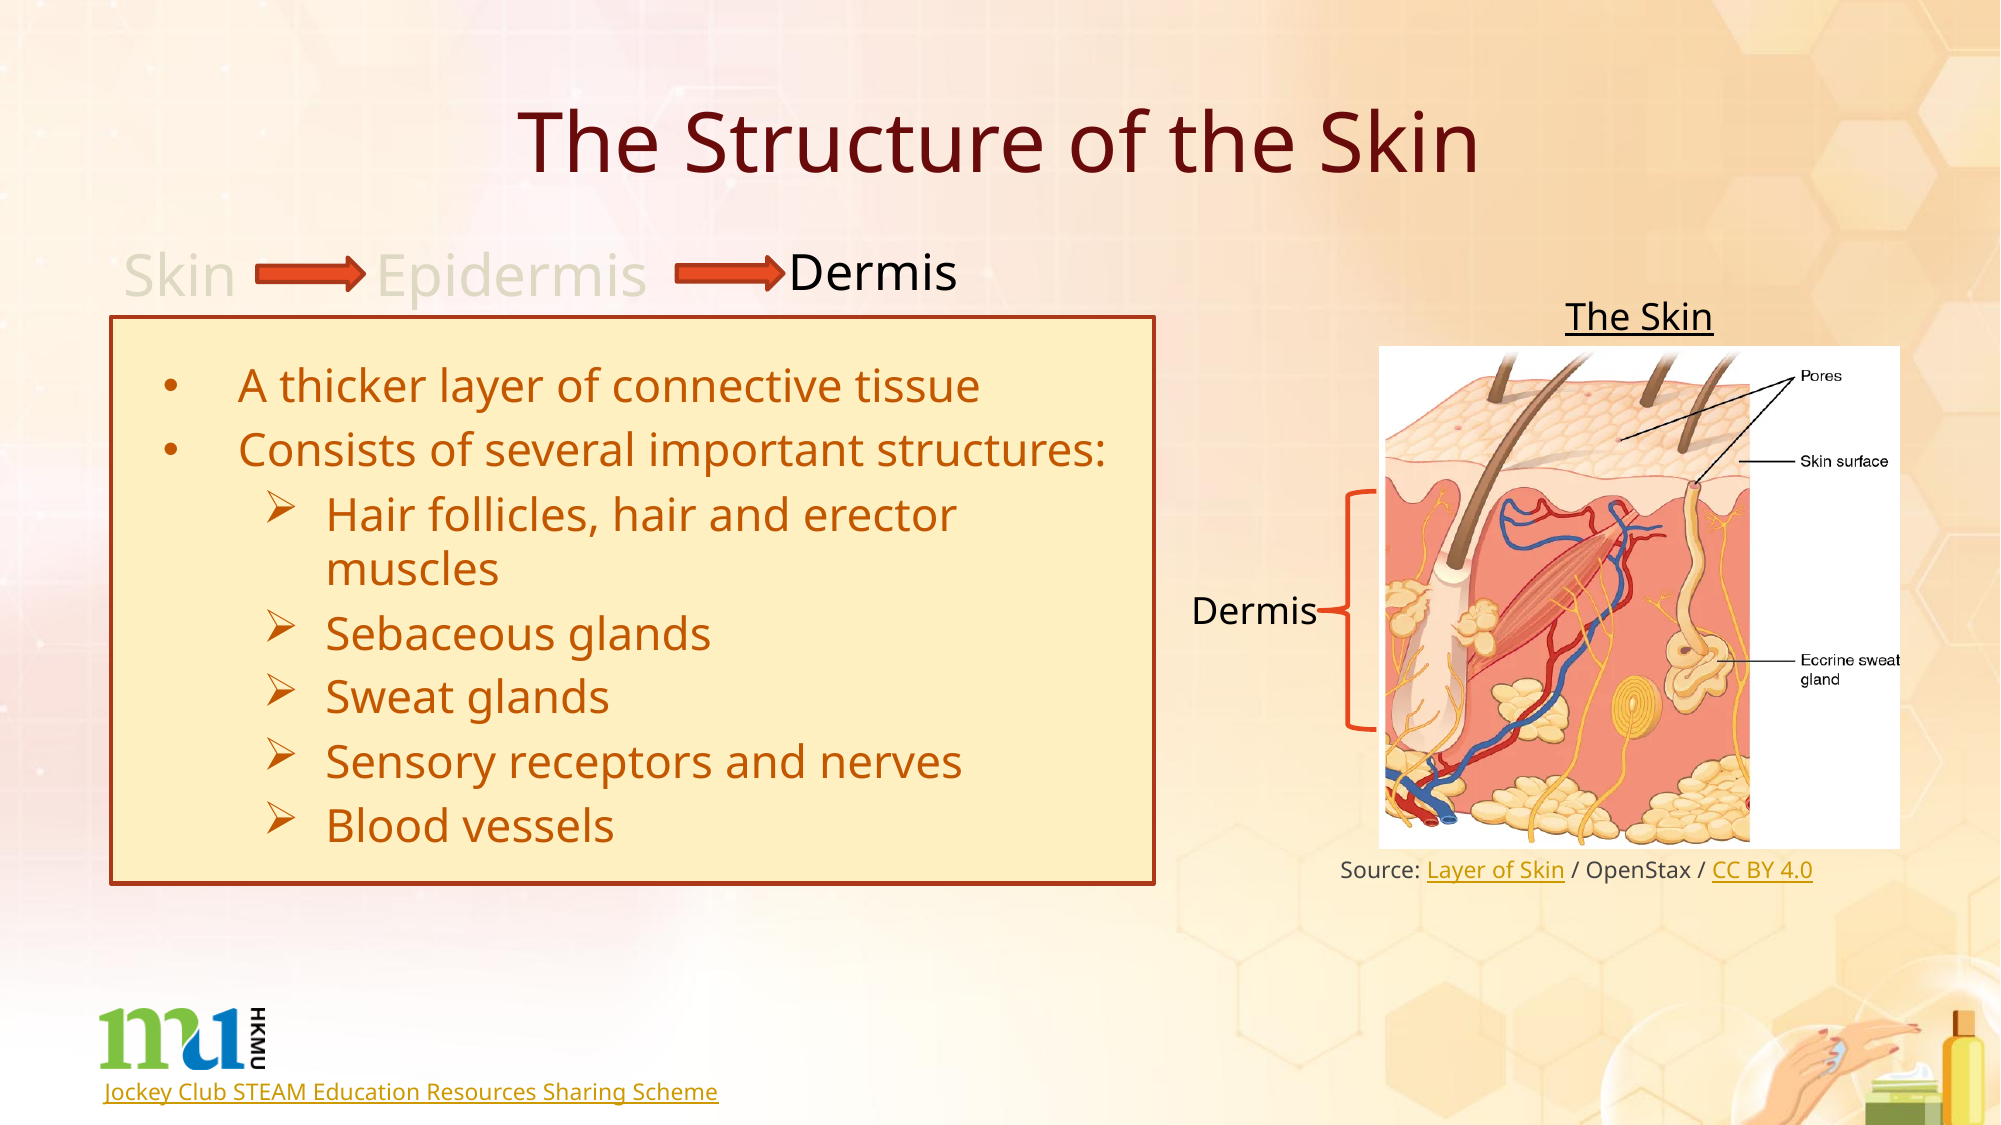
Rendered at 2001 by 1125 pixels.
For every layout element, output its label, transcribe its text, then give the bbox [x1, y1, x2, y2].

text_box [674, 255, 774, 292]
picture [0, 0, 2001, 1125]
text_box The Skin [1550, 285, 1729, 344]
text_box Skin [108, 230, 252, 316]
text_box [109, 315, 1156, 886]
text_box Source: Layer of Skin / OpenStax / CC BY 4.0 [1325, 848, 1949, 895]
list A thicker layer of connective tissue Consists of several important structures: Hair follicles, hair and erector muscles Sebaceous glands Sweat glands Sensory receptors and nerves Blood vessels [142, 347, 1133, 868]
text_box [1333, 490, 1373, 731]
title The Structure of the Skin [99, 45, 1900, 233]
text_box Epidermis [360, 230, 664, 316]
text_box Dermis [774, 232, 973, 308]
text_box Dermis [1176, 580, 1333, 640]
text_box [255, 255, 367, 293]
